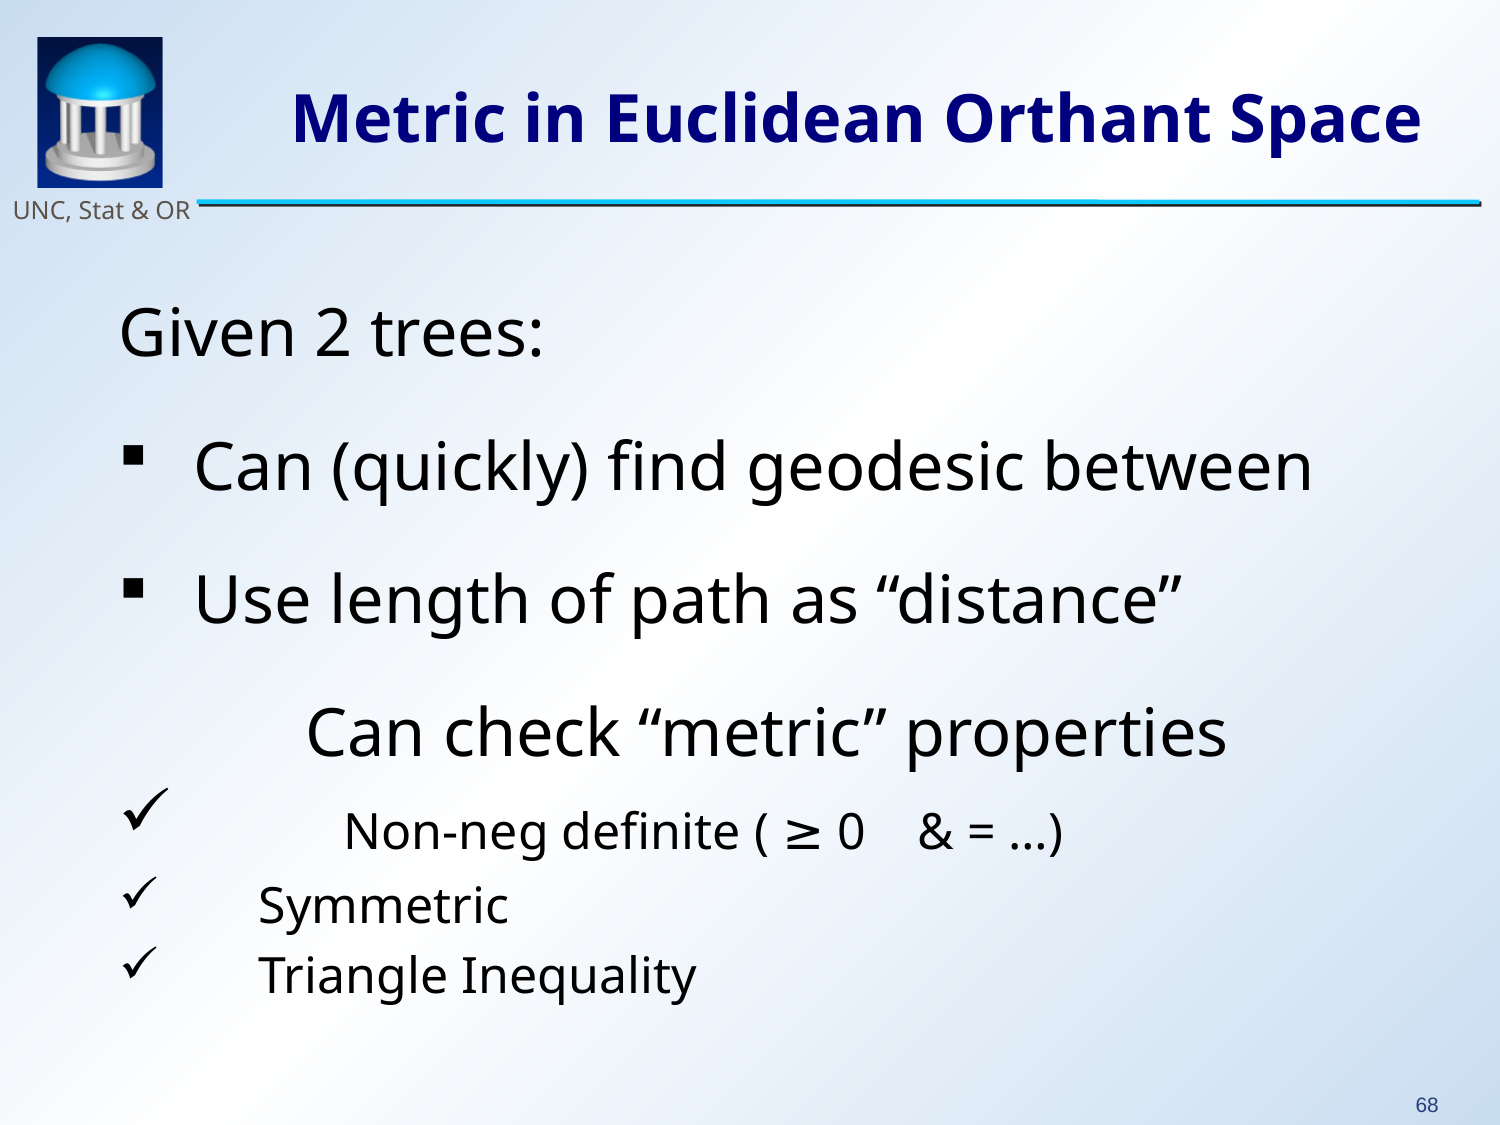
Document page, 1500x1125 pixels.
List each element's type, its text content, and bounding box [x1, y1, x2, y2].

list Given 2 trees: Can (quickly) find geodesic between Use length of path as “distance” Can check “metric” properties Non-neg definite ( ≥ 0 & = …) Symmetric Triangle Inequality [103, 242, 1432, 1026]
title Metric in Euclidean Orthant Space [274, 74, 1448, 156]
